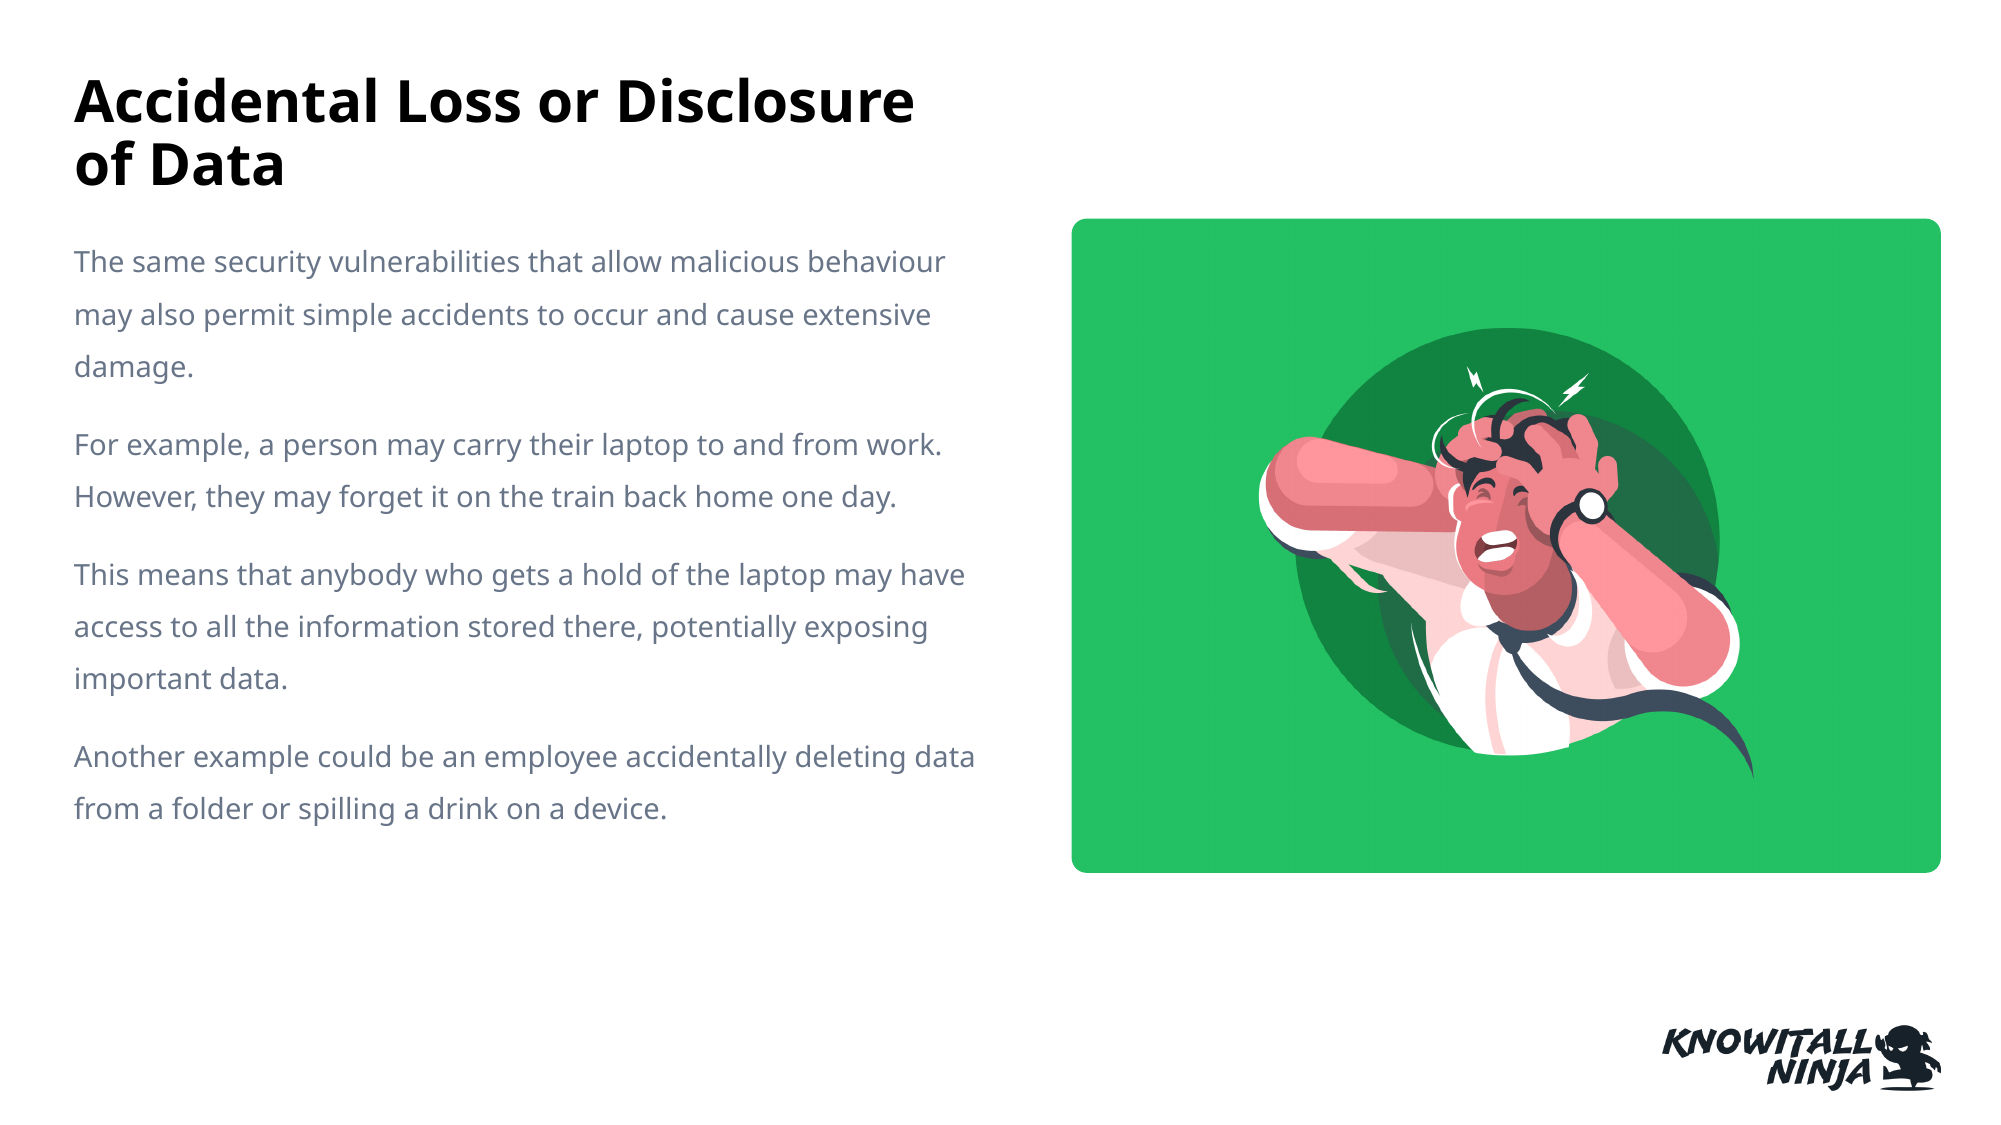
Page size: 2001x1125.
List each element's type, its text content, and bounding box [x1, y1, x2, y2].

list The same security vulnerabilities that allow malicious behaviour may also permit simple accidents to occur and cause extensive damage. For example, a person may carry their laptop to and from work. However, they may forget it on the train back home one day. This means that anybody who gets a hold of the laptop may have access to all the information stored there, potentially exposing important data. Another example could be an employee accidentally deleting data from a folder or spilling a drink on a device. [59, 218, 1000, 1091]
title Accidental Loss or Disclosure of Data [59, 117, 1000, 206]
picture [1662, 1025, 1941, 1091]
picture [1071, 218, 1942, 874]
